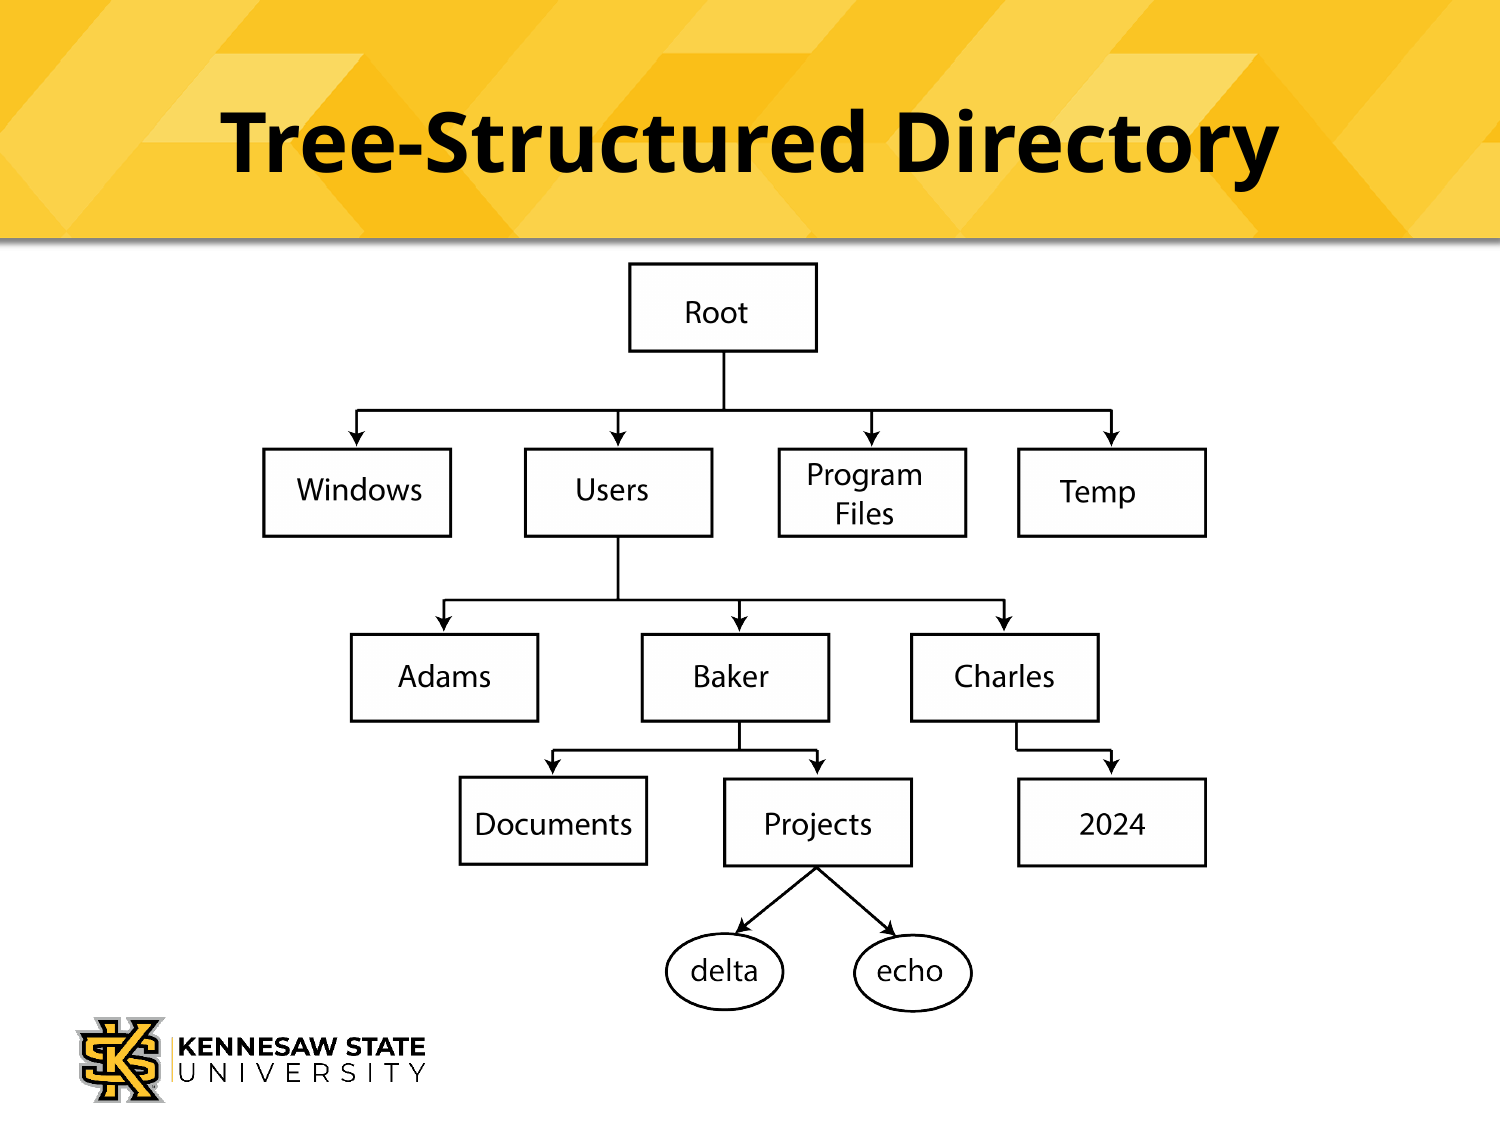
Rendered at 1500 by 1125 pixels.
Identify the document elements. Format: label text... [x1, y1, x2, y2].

picture [262, 261, 1208, 1014]
picture [0, 0, 1500, 251]
picture [75, 1017, 425, 1103]
title Tree-Structured Directory [75, 45, 1425, 233]
